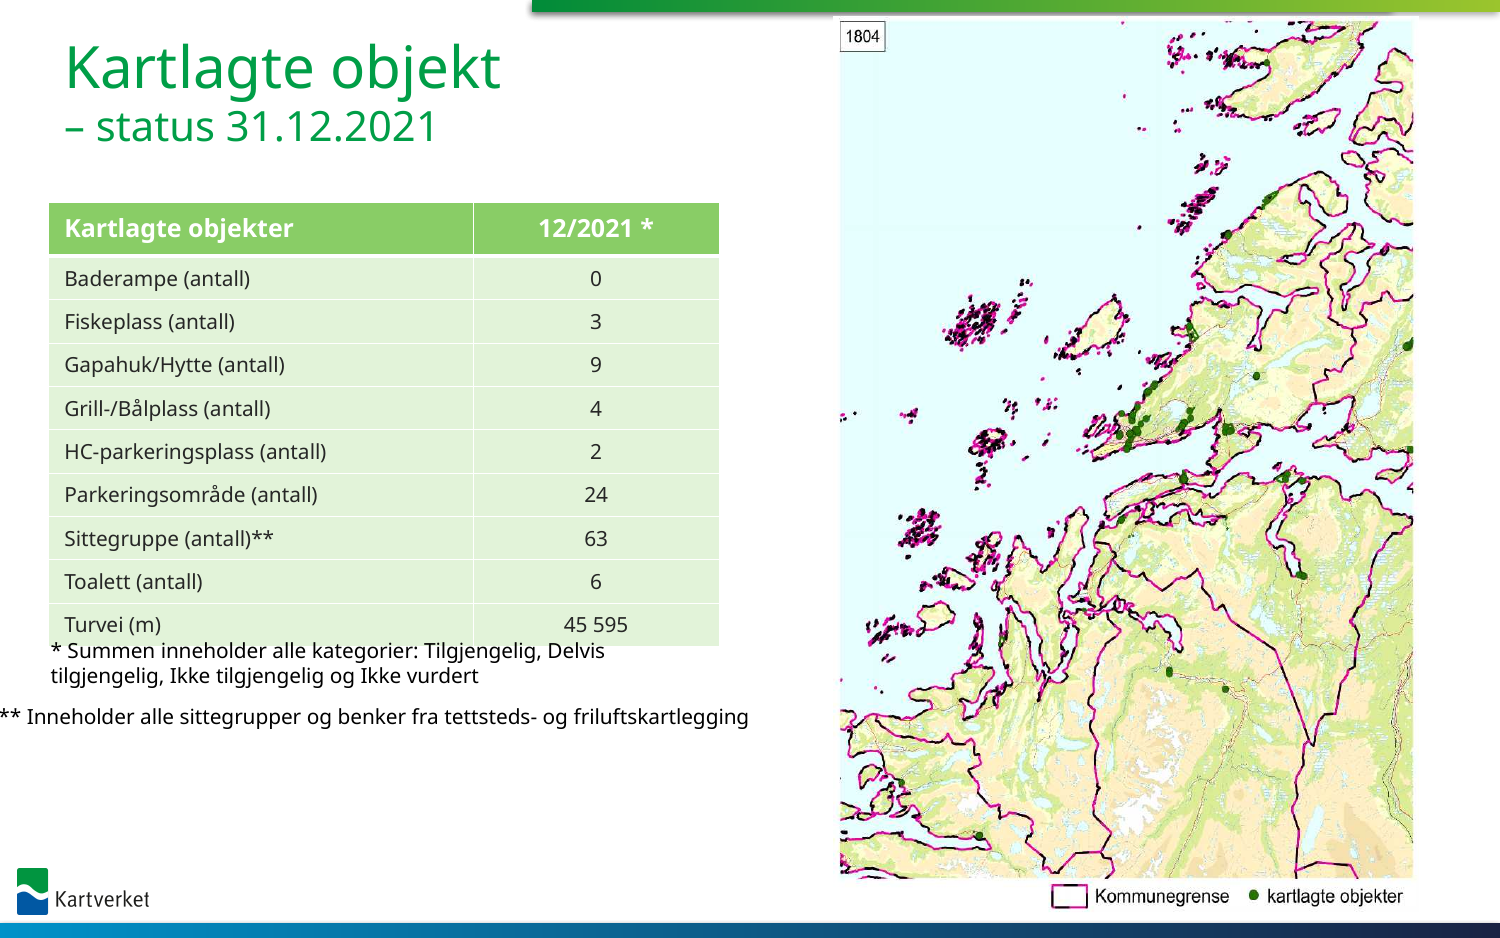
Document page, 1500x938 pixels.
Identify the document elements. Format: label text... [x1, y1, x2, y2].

table_cell 45 595 [474, 604, 719, 630]
table_header 12/2021 * [474, 203, 719, 254]
table_header Kartlagte objekter [49, 203, 473, 254]
table_cell 4 [474, 387, 719, 429]
table_cell Turvei (m) [49, 604, 473, 630]
picture [833, 16, 1419, 913]
table_cell 63 [474, 517, 719, 559]
table_cell 3 [474, 300, 719, 343]
text_box * Summen inneholder alle kategorier: Tilgjengelig, Delvis tilgjengelig, Ikke tilgjengelig og Ikke vurdert [35, 630, 721, 696]
table_cell Sittegruppe (antall)** [49, 517, 473, 559]
text_box ** Inneholder alle sittegrupper og benker fra tettsteds- og friluftskartlegging [0, 696, 765, 736]
text_box Kartlagte objekt – status 31.12.2021 [1424, 26, 1431, 158]
table_cell Grill-/Bålplass (antall) [49, 387, 473, 429]
table_cell 24 [474, 474, 719, 516]
table_cell Fiskeplass (antall) [49, 300, 473, 343]
table_cell Baderampe (antall) [49, 258, 473, 299]
table_cell Gapahuk/Hytte (antall) [49, 344, 473, 386]
table_cell 2 [474, 430, 719, 473]
text_box Kartlagte objekt – status 31.12.2021 [49, 26, 828, 158]
table_cell 9 [474, 344, 719, 386]
table_cell HC-parkeringsplass (antall) [49, 430, 473, 473]
table_cell 6 [474, 560, 719, 603]
table_cell Toalett (antall) [49, 560, 473, 603]
table_cell 0 [474, 258, 719, 299]
table_cell Parkeringsområde (antall) [49, 474, 473, 516]
